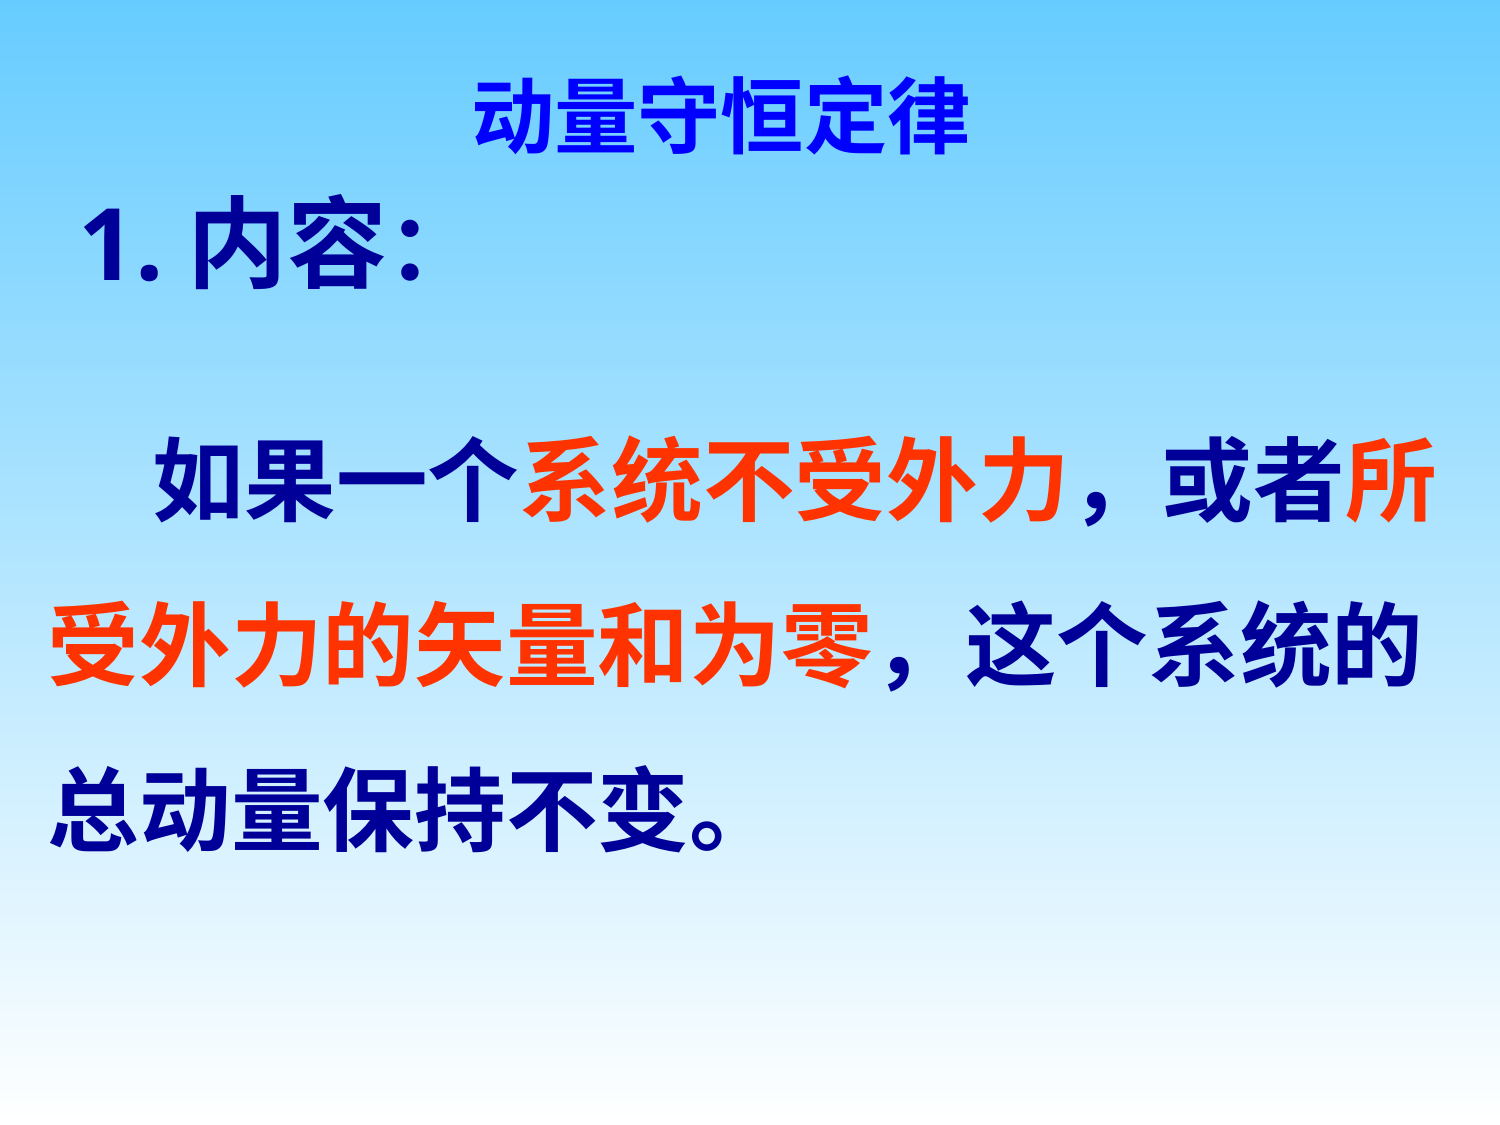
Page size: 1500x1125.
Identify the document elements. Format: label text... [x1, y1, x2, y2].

text_box 如果一个系统不受外力，或者所受外力的矢量和为零，这个系统的总动量保持不变。 [33, 360, 1495, 862]
list 1.内容： [63, 172, 465, 337]
title 动量守恒定律 [456, 31, 1044, 198]
